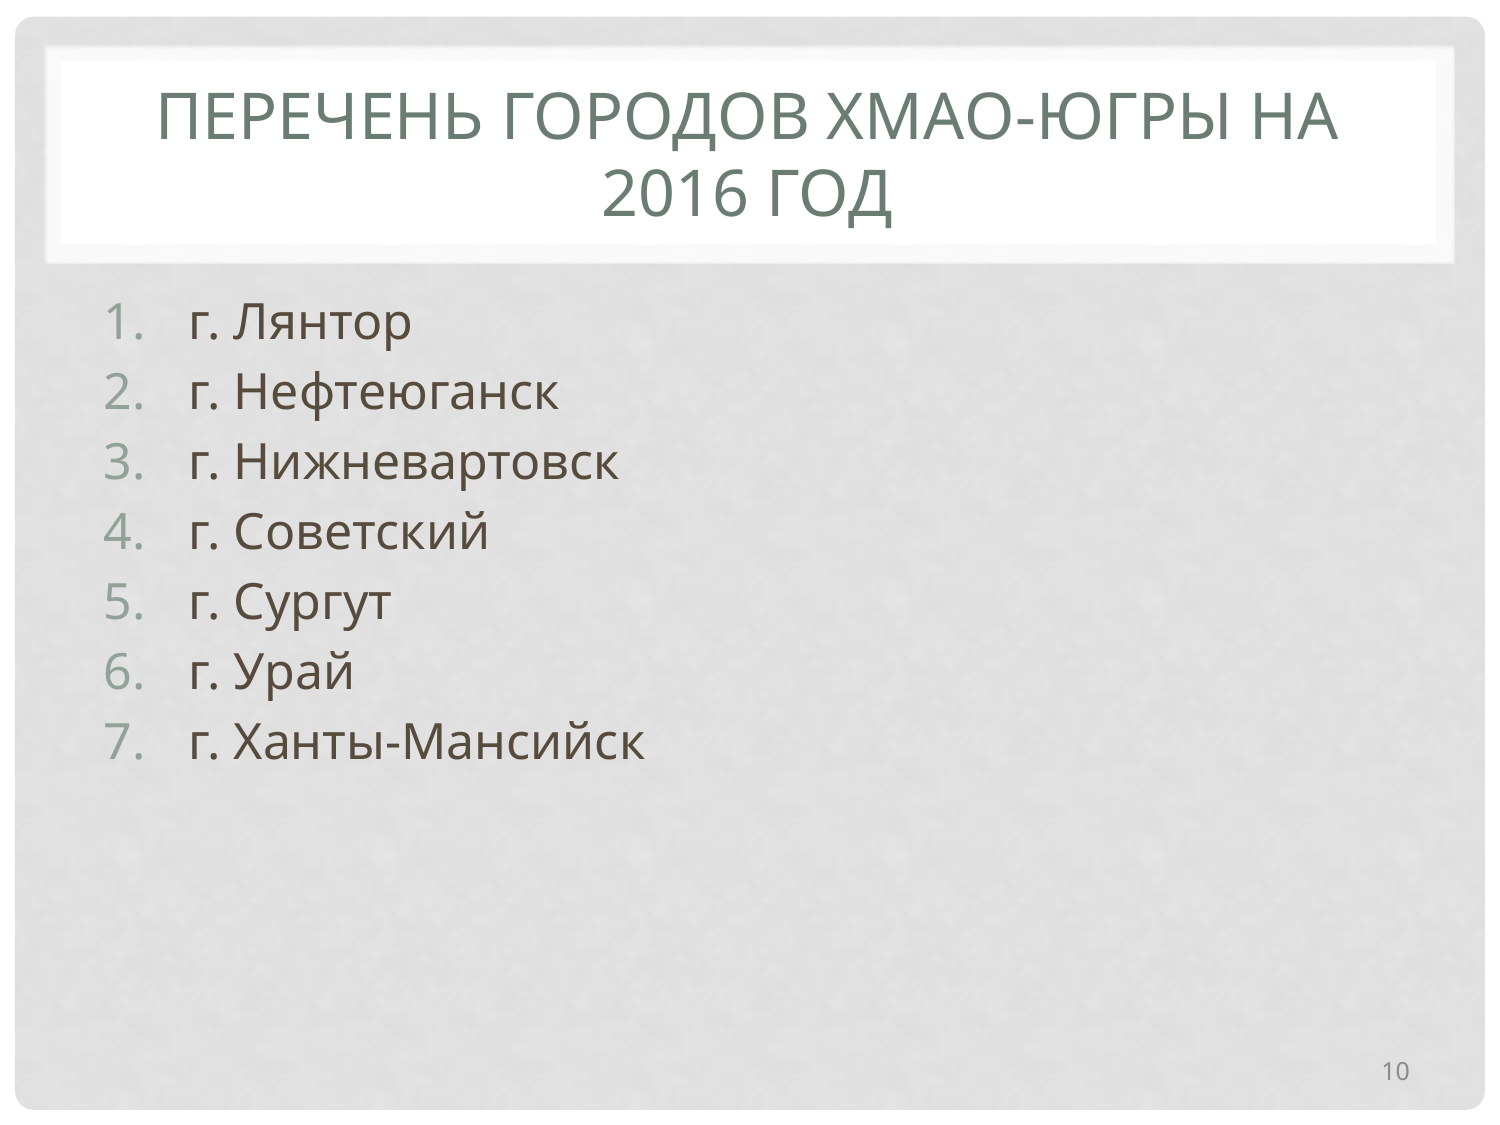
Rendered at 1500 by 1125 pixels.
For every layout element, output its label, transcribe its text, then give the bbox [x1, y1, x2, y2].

list г. Лянтор г. Нефтеюганск г. Нижневартовск г. Советский г. Сургут г. Урай г. Ханты-Мансийск [69, 281, 1164, 1005]
title Перечень городов ХМАО-Югры на 2016 год [69, 66, 1425, 238]
slide_number 10 [1074, 1042, 1425, 1103]
